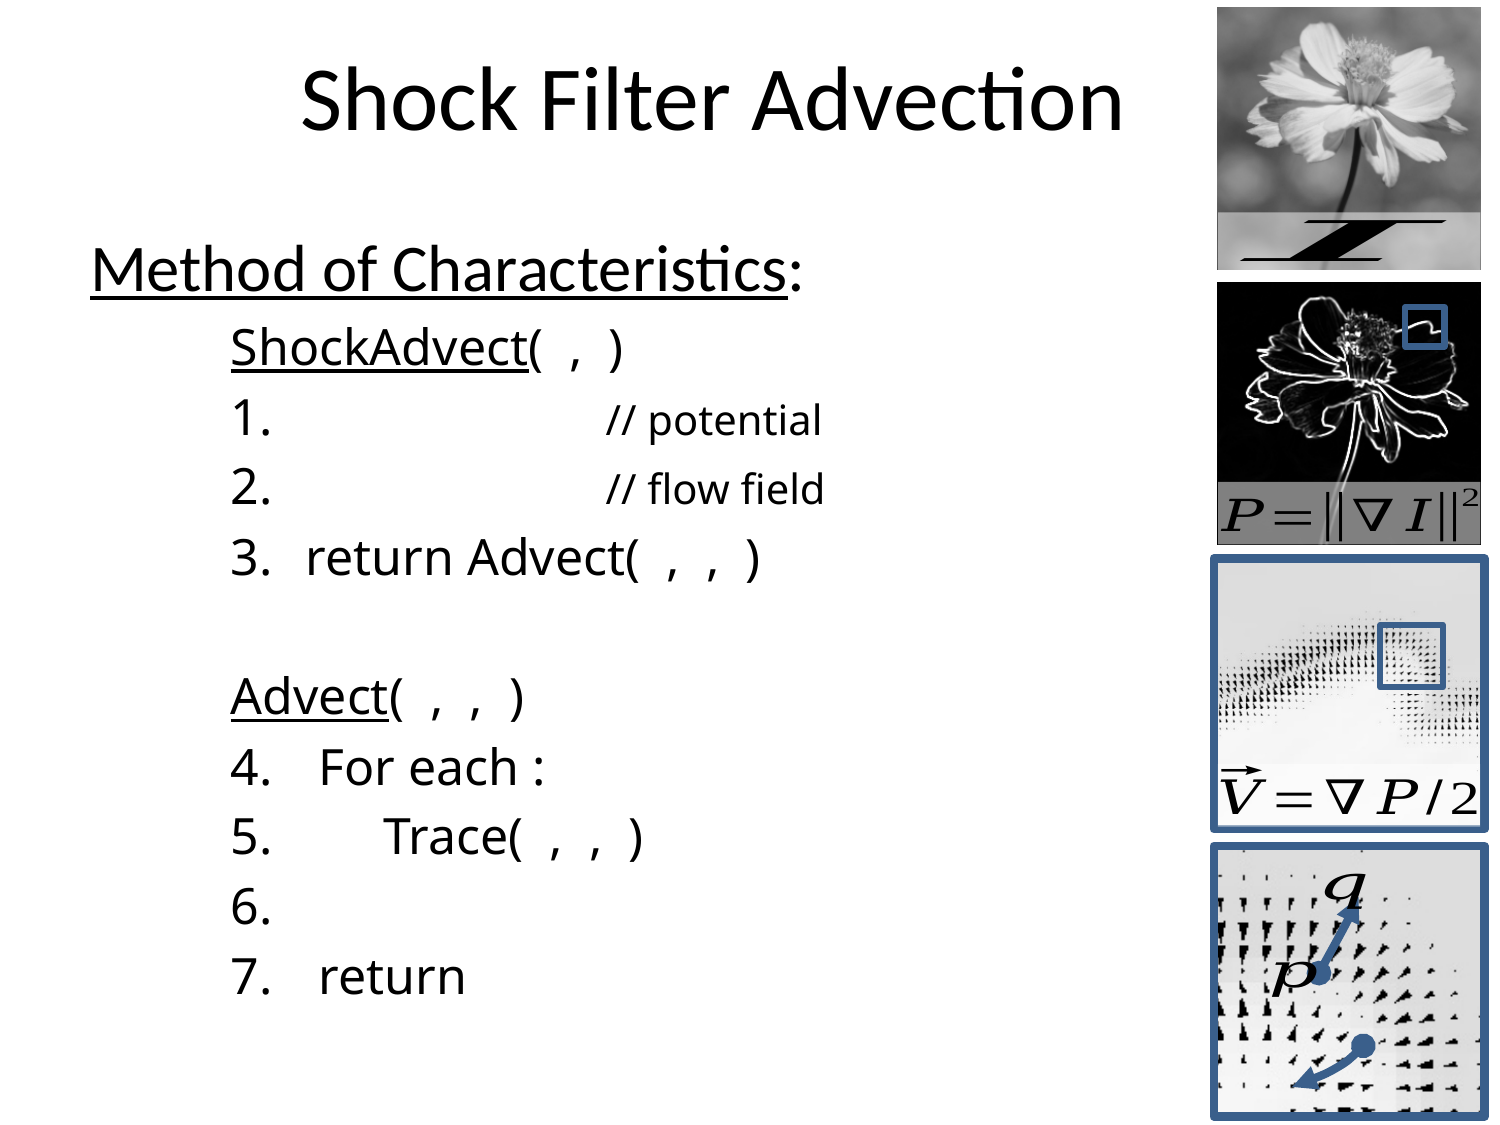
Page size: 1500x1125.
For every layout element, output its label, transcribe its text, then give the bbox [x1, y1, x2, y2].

picture [1217, 281, 1481, 545]
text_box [1217, 849, 1481, 1113]
picture [1217, 562, 1481, 826]
title Shock Filter Advection [75, 0, 1425, 188]
picture [1217, 6, 1481, 270]
